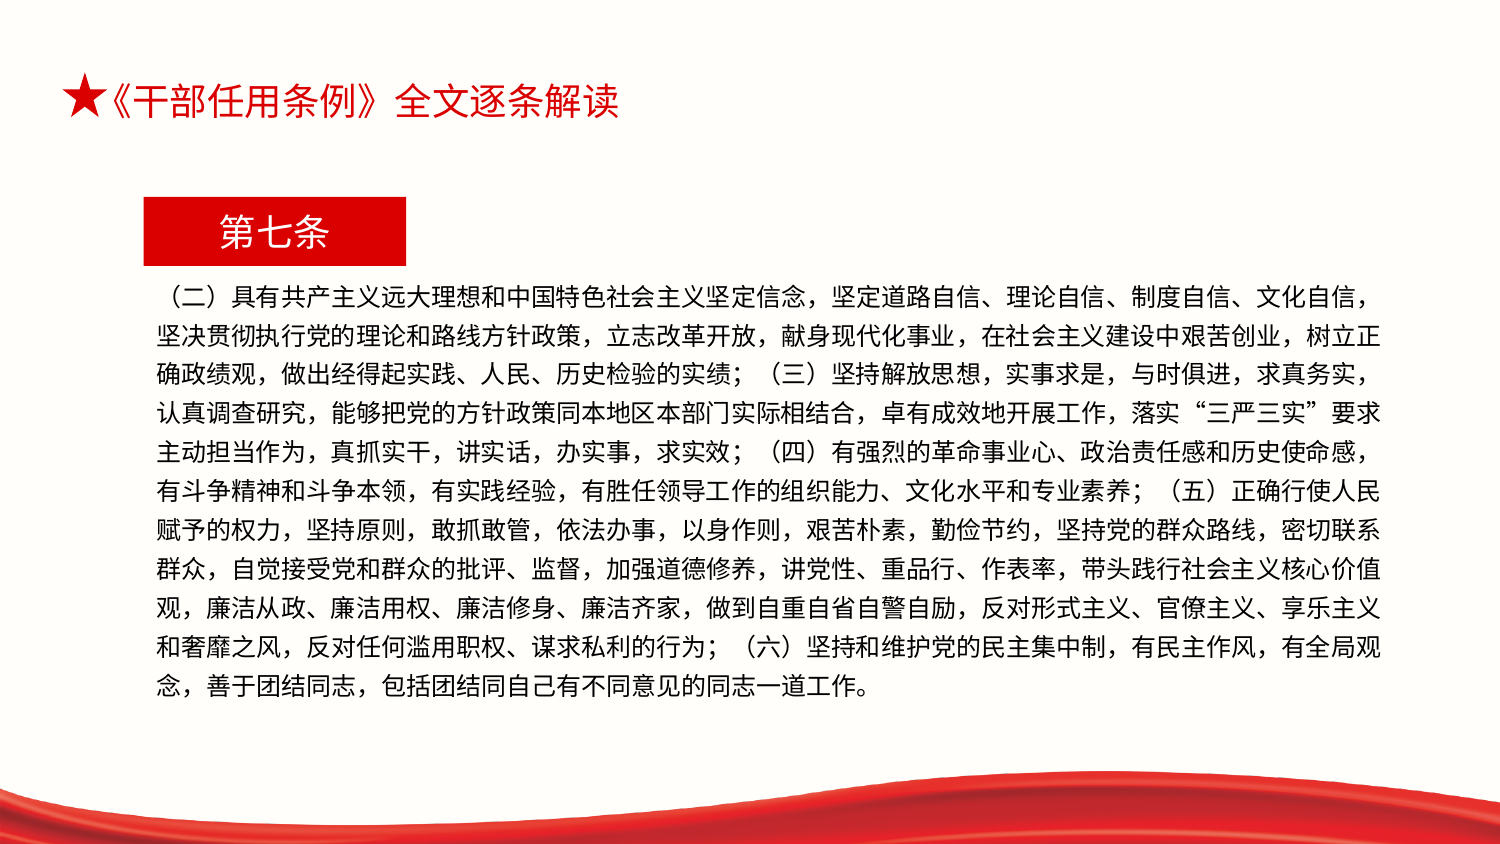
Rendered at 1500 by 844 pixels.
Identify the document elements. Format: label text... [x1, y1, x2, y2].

text_box （二）具有共产主义远大理想和中国特色社会主义坚定信念，坚定道路自信、理论自信、制度自信、文化自信，坚决贯彻执行党的理论和路线方针政策，立志改革开放，献身现代化事业，在社会主义建设中艰苦创业，树立正确政绩观，做出经得起实践、人民、历史检验的实绩；（三）坚持解放思想，实事求是，与时俱进，求真务实，认真调查研究，能够把党的方针政策同本地区本部门实际相结合，卓有成效地开展工作，落实“三严三实”要求主动担当作为，真抓实干，讲实话，办实事，求实效；（四）有强烈的革命事业心、政治责任感和历史使命感，有斗争精神和斗争本领，有实践经验，有胜任领导工作的组织能力、文化水平和专业素养；（五）正确行使人民赋予的权力，坚持原则，敢抓敢管，依法办事，以身作则，艰苦朴素，勤俭节约，坚持党的群众路线，密切联系群众，自觉接受党和群众的批评、监督，加强道德修养，讲党性、重品行、作表率，带头践行社会主义核心价值观，廉洁从政、廉洁用权、廉洁修身、廉洁齐家，做到自重自省自警自励，反对形式主义、官僚主义、享乐主义和奢靡之风，反对任何滥用职权、谋求私利的行为；（六）坚持和维护党的民主集中制，有民主作风，有全局观念，善于团结同志，包括团结同自己有不同意见的同志一道工作。 [141, 264, 1413, 708]
text_box 第七条 [143, 196, 407, 264]
picture [0, 771, 1500, 844]
